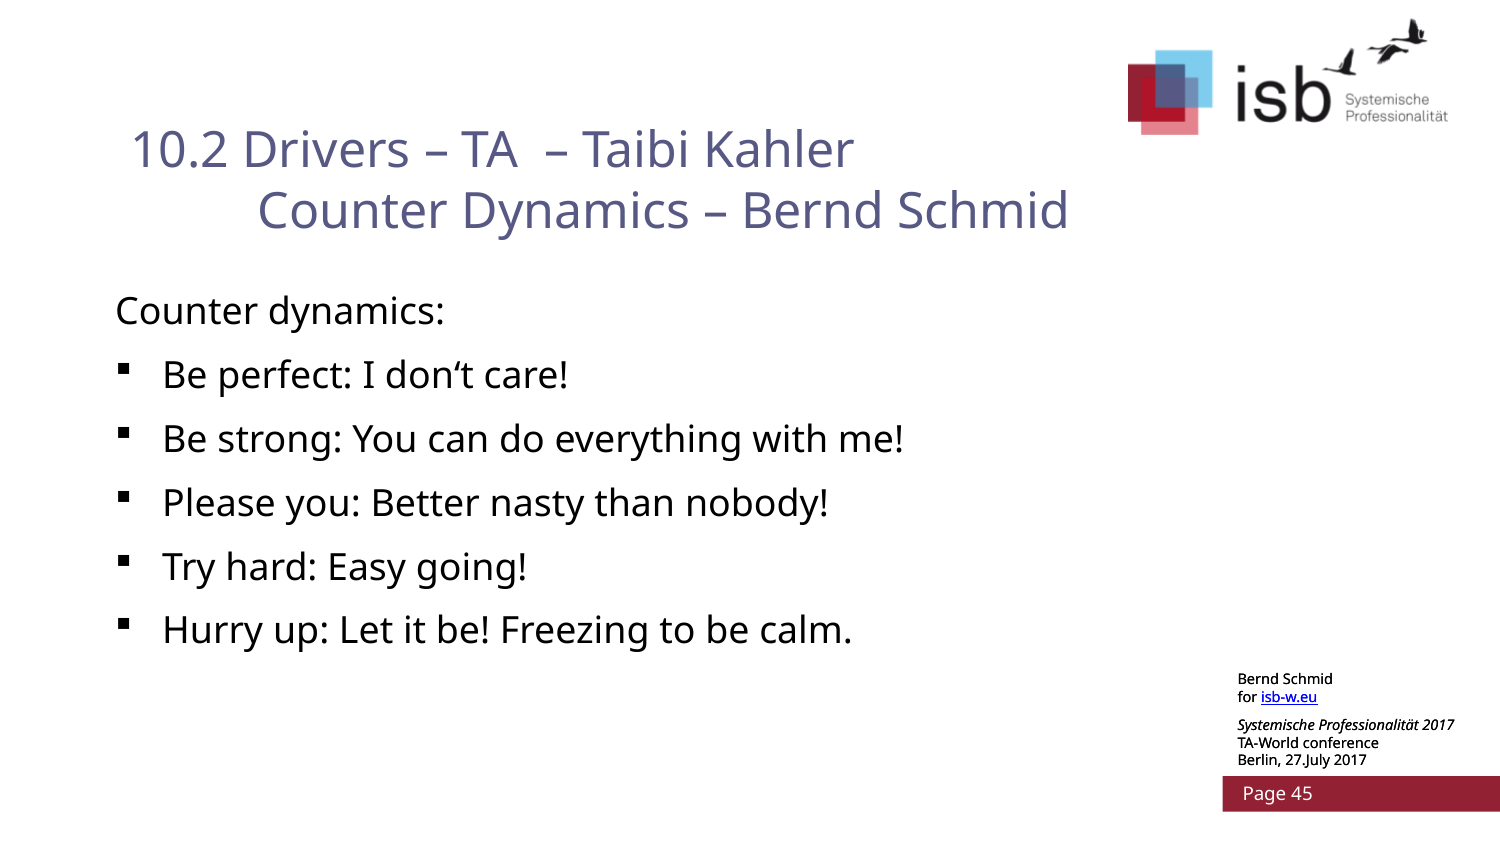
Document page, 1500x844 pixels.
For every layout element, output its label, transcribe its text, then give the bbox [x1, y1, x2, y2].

slide_number Page 45 [1222, 776, 1500, 812]
text_box Bernd Schmid for isb-w.eu Systemische Professionalität 2017 TA-World conference Berlin, 27.July 2017 [1222, 543, 1500, 776]
picture [1128, 14, 1461, 139]
title 10.2 Drivers – TA – Taibi Kahler Counter Dynamics – Bernd Schmid [100, 67, 1223, 280]
list Counter dynamics: Be perfect: I don‘t care! Be strong: You can do everything with me! Please you: Better nasty than nobody! Try hard: Easy going! Hurry up: Let it be! Freezing to be calm. [100, 280, 1223, 812]
